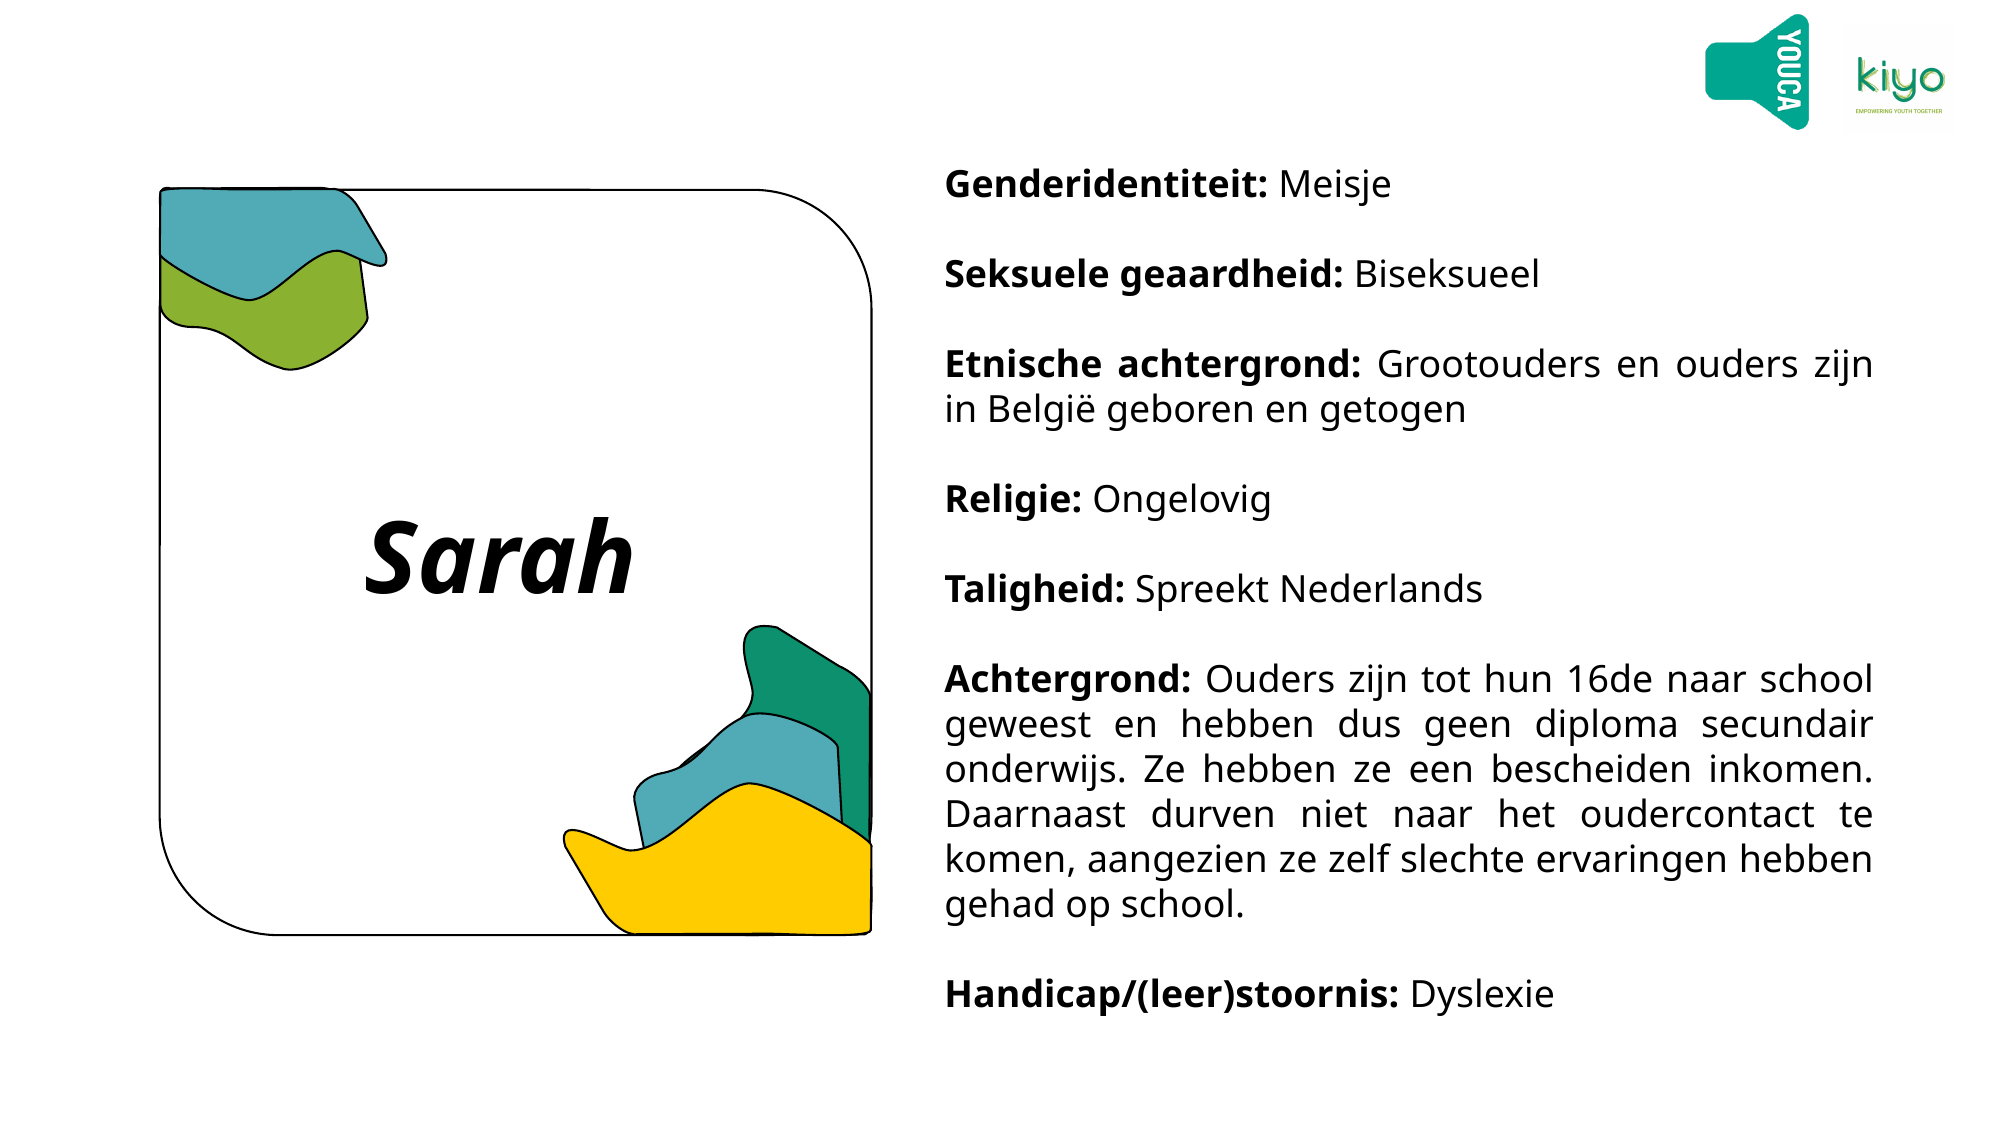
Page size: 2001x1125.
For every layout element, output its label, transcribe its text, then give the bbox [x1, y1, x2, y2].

text_box Sarah [350, 485, 743, 621]
text_box [159, 252, 369, 371]
picture [1843, 23, 1954, 134]
text_box Genderidentiteit: Meisje Seksuele geaardheid: Biseksueel Etnische achtergrond: Grootouders en ouders zijn in België geboren en getogen Religie: Ongelovig Taligheid: Spreekt Nederlands Achtergrond: Ouders zijn tot hun 16de naar school geweest en hebben dus geen diploma secundair onderwijs. Ze hebben ze een bescheiden inkomen. Daarnaast durven niet naar het oudercontact te komen, aangezien ze zelf slechte ervaringen hebben gehad op school. Handicap/(leer)stoornis: Dyslexie [929, 152, 1890, 1023]
text_box [158, 187, 388, 302]
text_box [633, 712, 843, 847]
picture [1689, 4, 1825, 139]
text_box [158, 188, 873, 937]
text_box [740, 624, 872, 841]
text_box [562, 782, 873, 937]
